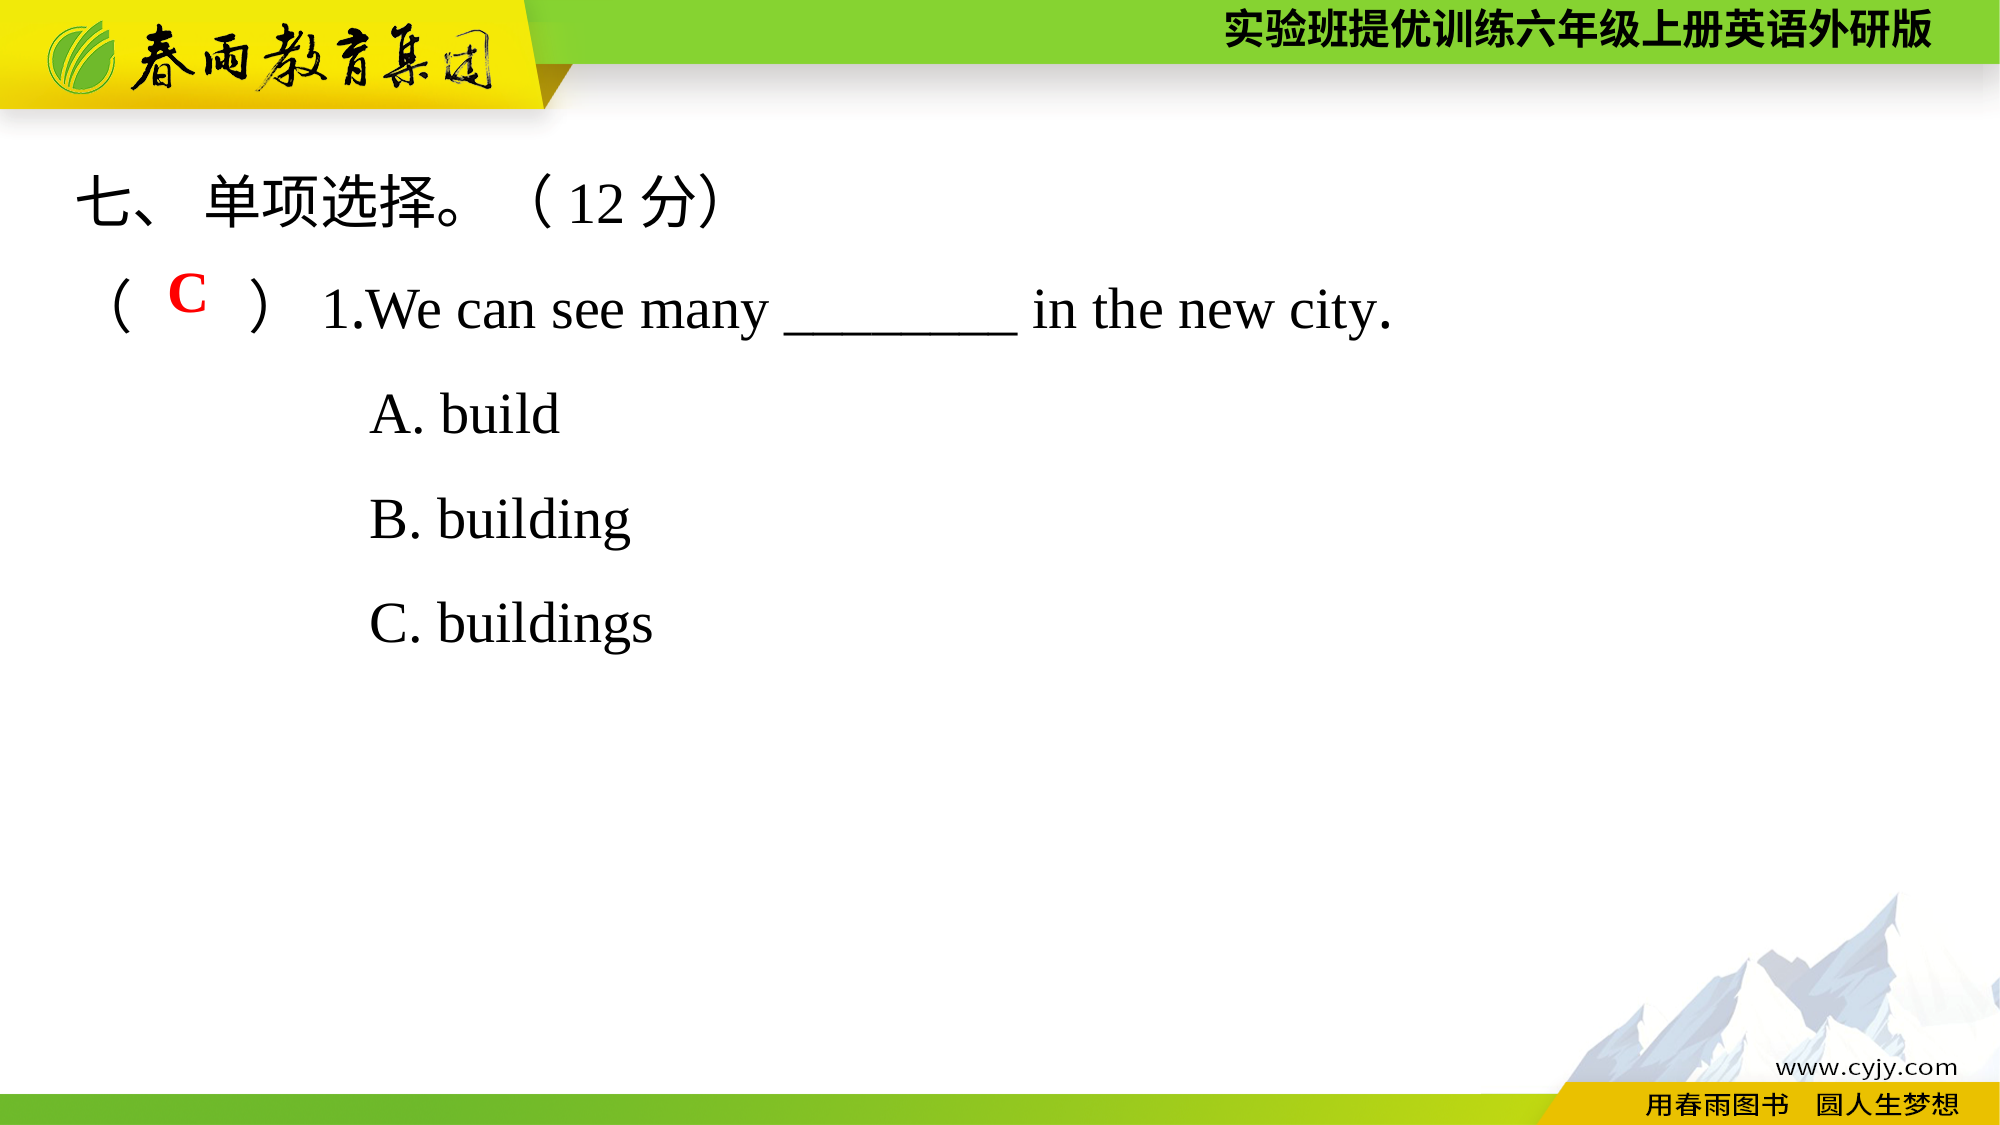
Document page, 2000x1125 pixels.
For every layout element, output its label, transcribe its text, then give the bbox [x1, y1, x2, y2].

list 七、 单项选择。（12分） （ ）1.We can see many ________ in the new city. A. build B. building C. buildings [59, 122, 1944, 655]
text_box C [152, 246, 225, 332]
picture [0, 0, 2000, 1125]
